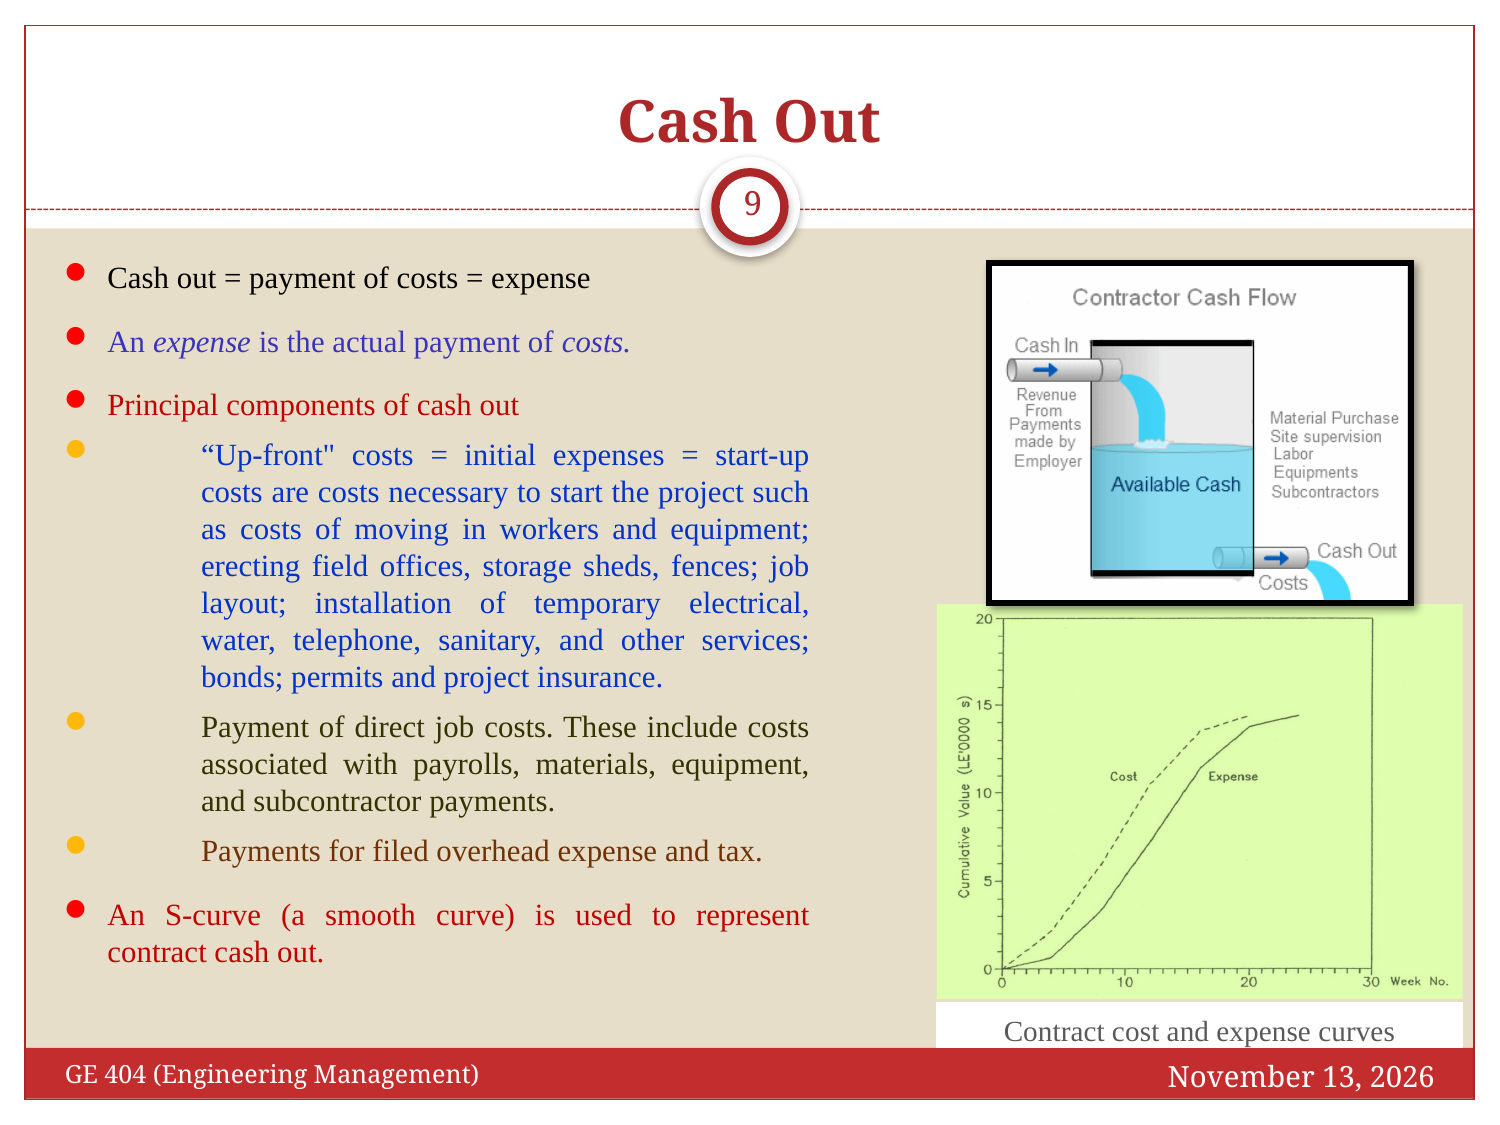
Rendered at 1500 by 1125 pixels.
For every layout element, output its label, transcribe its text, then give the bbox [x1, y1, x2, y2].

title Cash Out [49, 37, 1450, 162]
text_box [936, 603, 1463, 1047]
list Cash out = payment of costs = expense An expense is the actual payment of costs. Principal components of cash out “Up-front" costs = initial expenses = start-up costs are costs necessary to start the project such as costs of moving in workers and equipment; erecting field offices, storage sheds, fences; job layout; installation of temporary electrical, water, telephone, sanitary, and other services; bonds; permits and project insurance. Payment of direct job costs. These include costs associated with payrolls, materials, equipment, and subcontractor payments. Payments for filed overhead expense and tax. An S-curve (a smooth curve) is used to represent contract cash out. [49, 250, 825, 1001]
picture [991, 265, 1408, 600]
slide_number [950, 1057, 1450, 1111]
slide_number 9 [715, 168, 791, 241]
footer GE 404 (Engineering Management) [50, 1051, 638, 1112]
